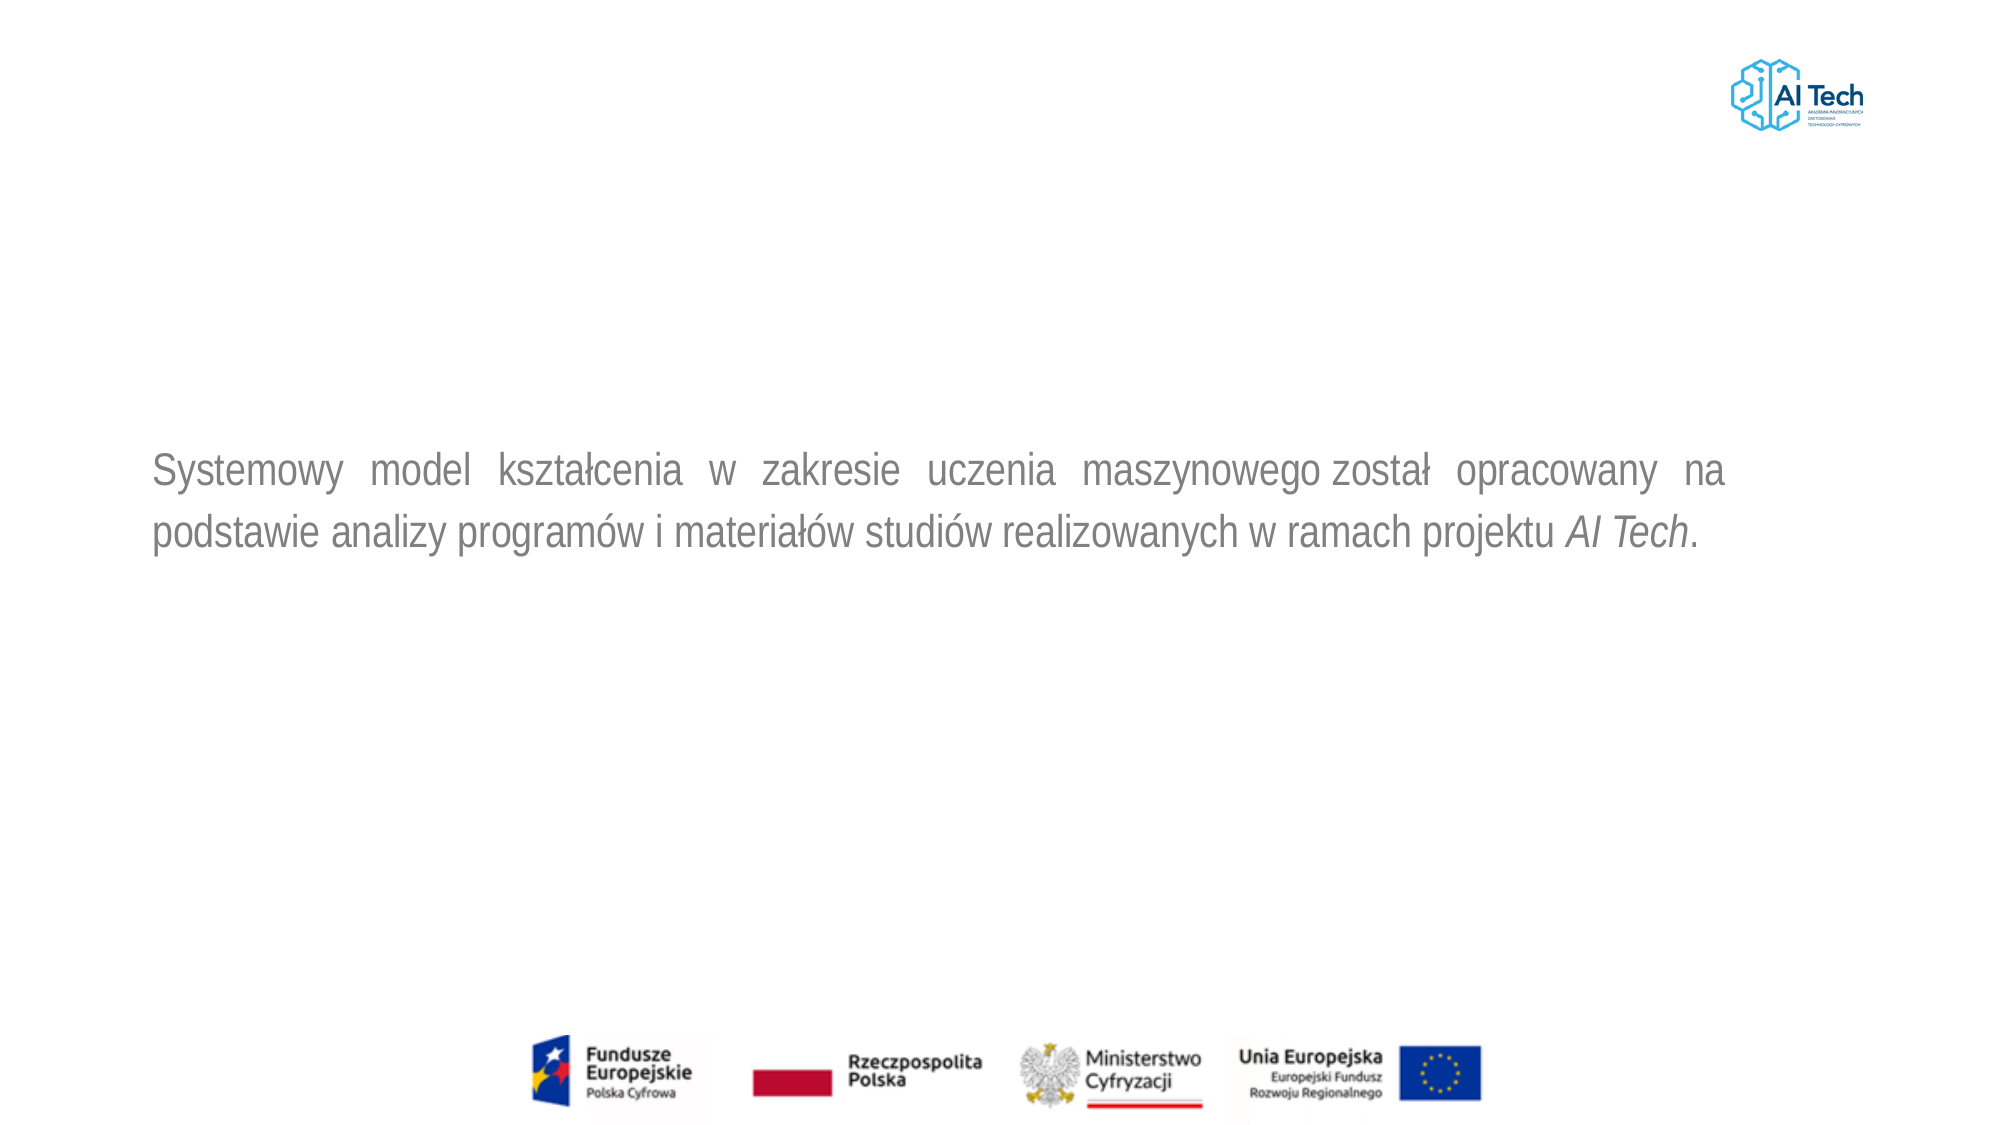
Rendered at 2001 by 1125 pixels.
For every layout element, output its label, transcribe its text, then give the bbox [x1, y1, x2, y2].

picture [499, 1035, 1501, 1125]
list Systemowy model kształcenia w zakresie uczenia maszynowego został opracowany na podstawie analizy programów i materiałów studiów realizowanych w ramach projektu AI Tech. [137, 299, 1741, 1013]
picture [1731, 59, 1863, 131]
